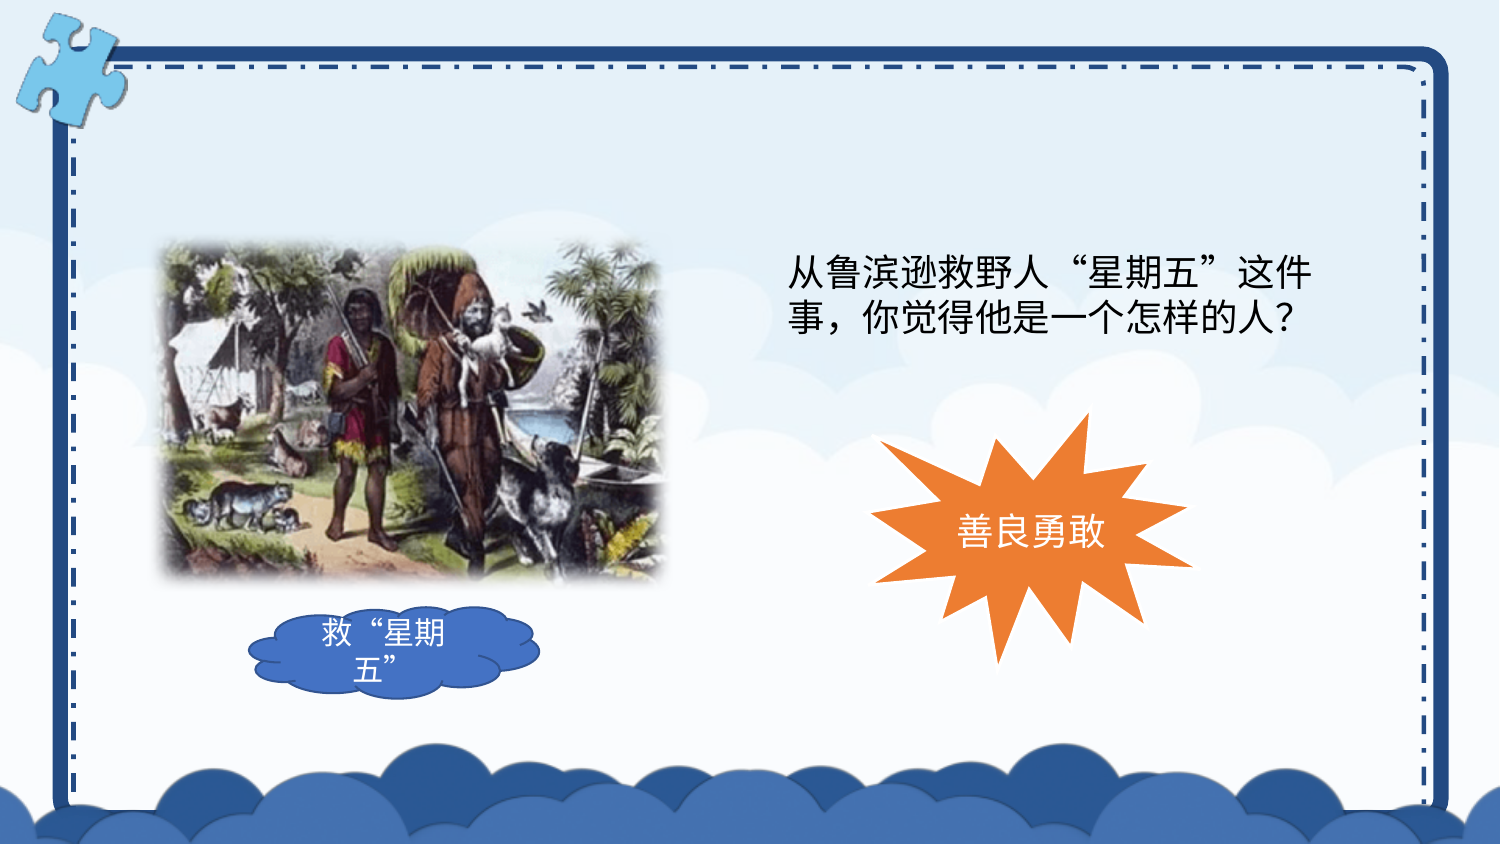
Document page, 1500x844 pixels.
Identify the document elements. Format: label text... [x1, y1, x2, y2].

text_box 救“星期五” [247, 606, 541, 700]
picture [147, 231, 673, 593]
picture [15, 12, 128, 129]
picture [0, 728, 1500, 844]
text_box 从鲁滨逊救野人“星期五”这件事，你觉得他是一个怎样的人？ [776, 243, 1330, 345]
text_box 善良勇敢 [861, 402, 1202, 677]
